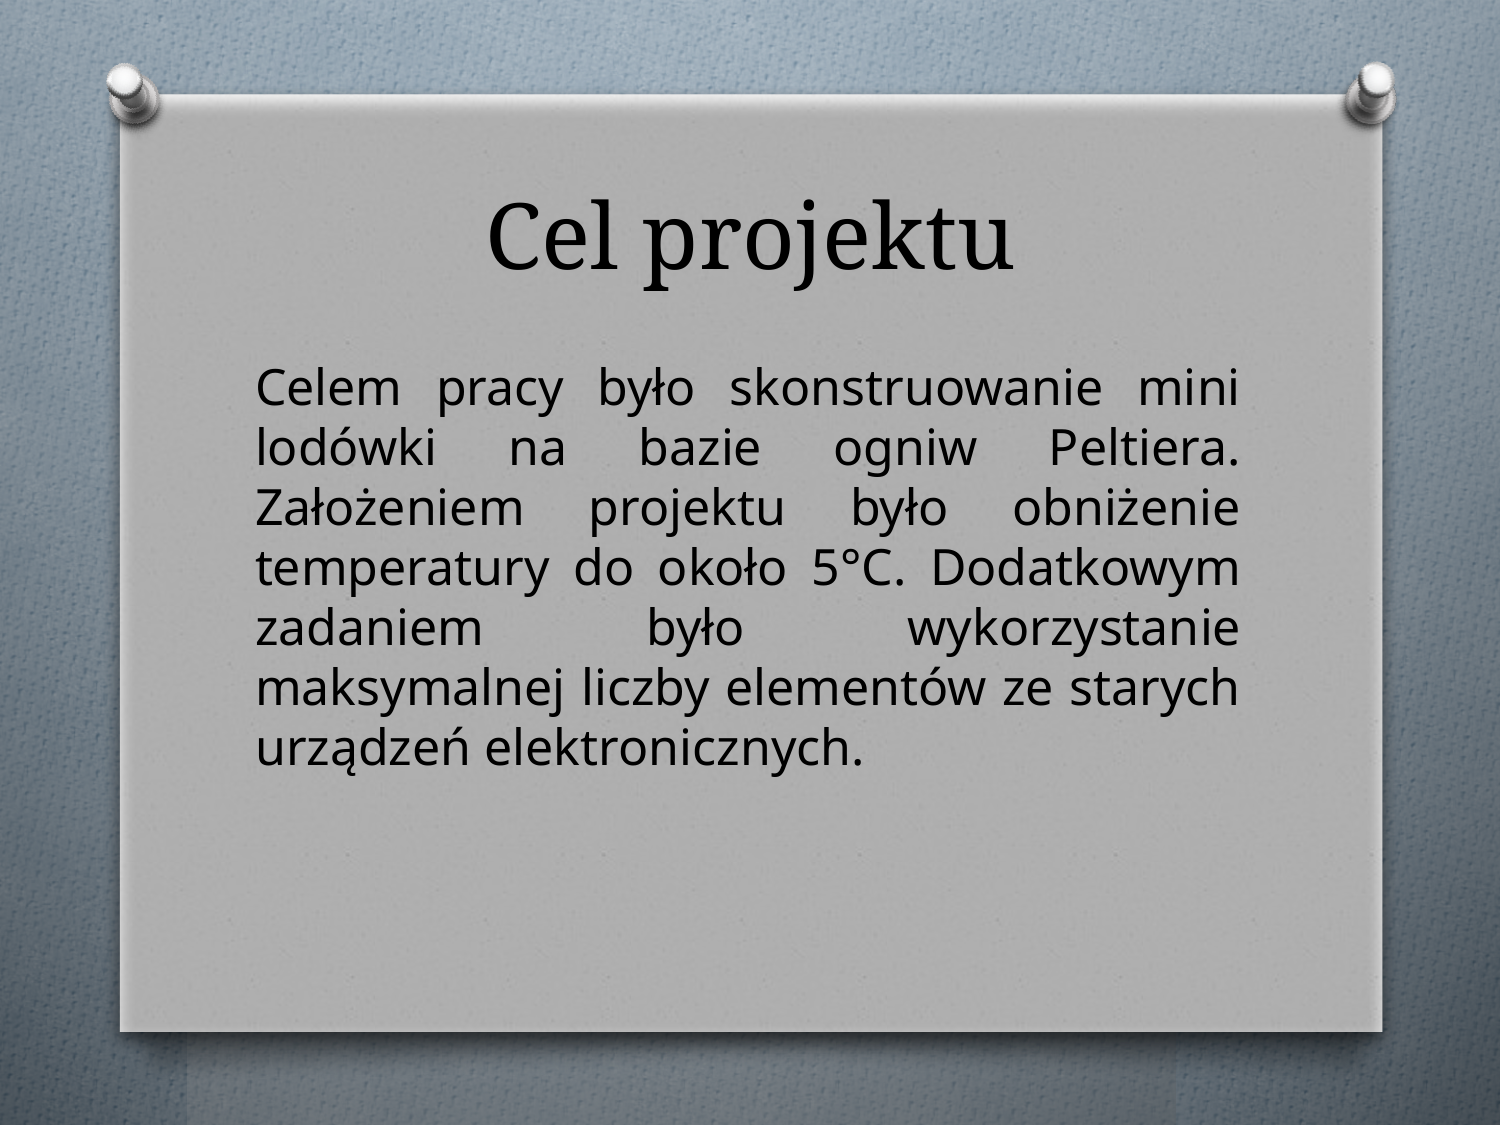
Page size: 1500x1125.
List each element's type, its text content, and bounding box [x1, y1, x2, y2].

picture [75, 29, 198, 153]
picture [1317, 35, 1439, 156]
list Celem pracy było skonstruowanie mini lodówki na bazie ogniw Peltiera. Założeniem projektu było obniżenie temperatury do około 5°C. Dodatkowym zadaniem było wykorzystanie maksymalnej liczby elementów ze starych urządzeń elektronicznych. [240, 347, 1257, 939]
title Cel projektu [179, 134, 1323, 332]
